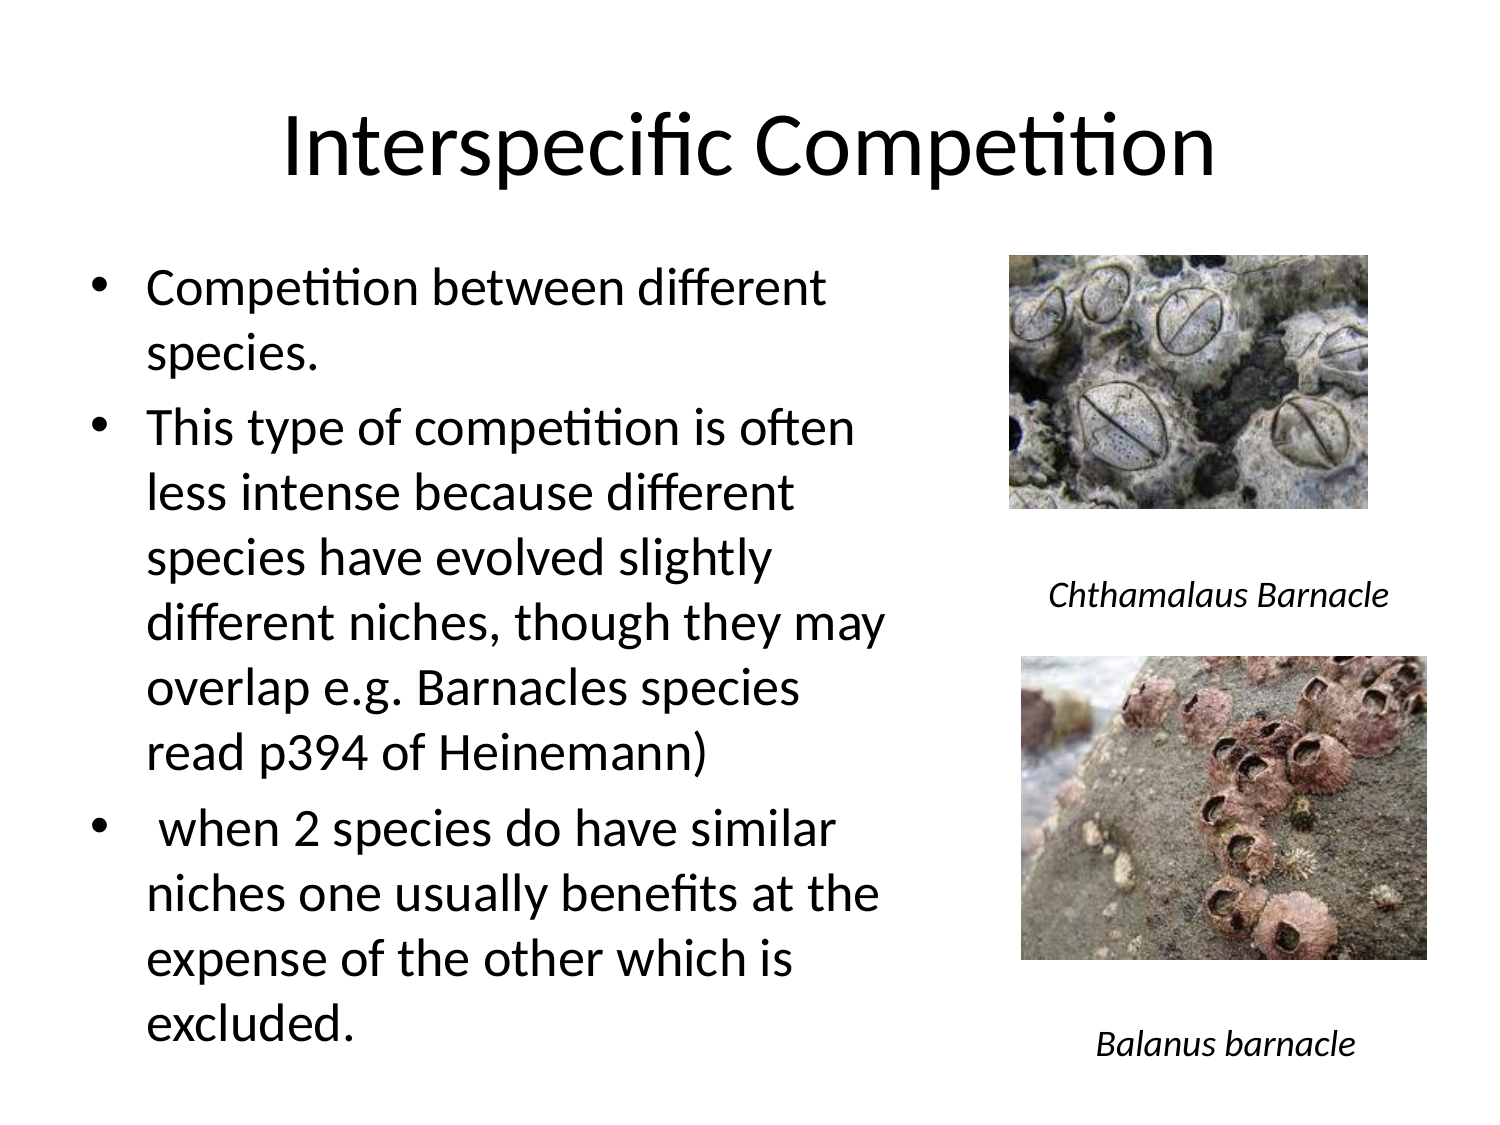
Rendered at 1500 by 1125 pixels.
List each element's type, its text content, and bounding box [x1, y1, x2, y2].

list Competition between different species. This type of competition is often less intense because different species have evolved slightly different niches, though they may overlap e.g. Barnacles species read p394 of Heinemann) when 2 species do have similar niches one usually benefits at the expense of the other which is excluded. [75, 243, 904, 1047]
text_box Chthamalaus Barnacle [1033, 562, 1412, 623]
title Interspecific Competition [75, 45, 1425, 233]
picture [1021, 656, 1427, 961]
picture [1009, 255, 1368, 509]
text_box Balanus barnacle [1080, 1011, 1377, 1072]
